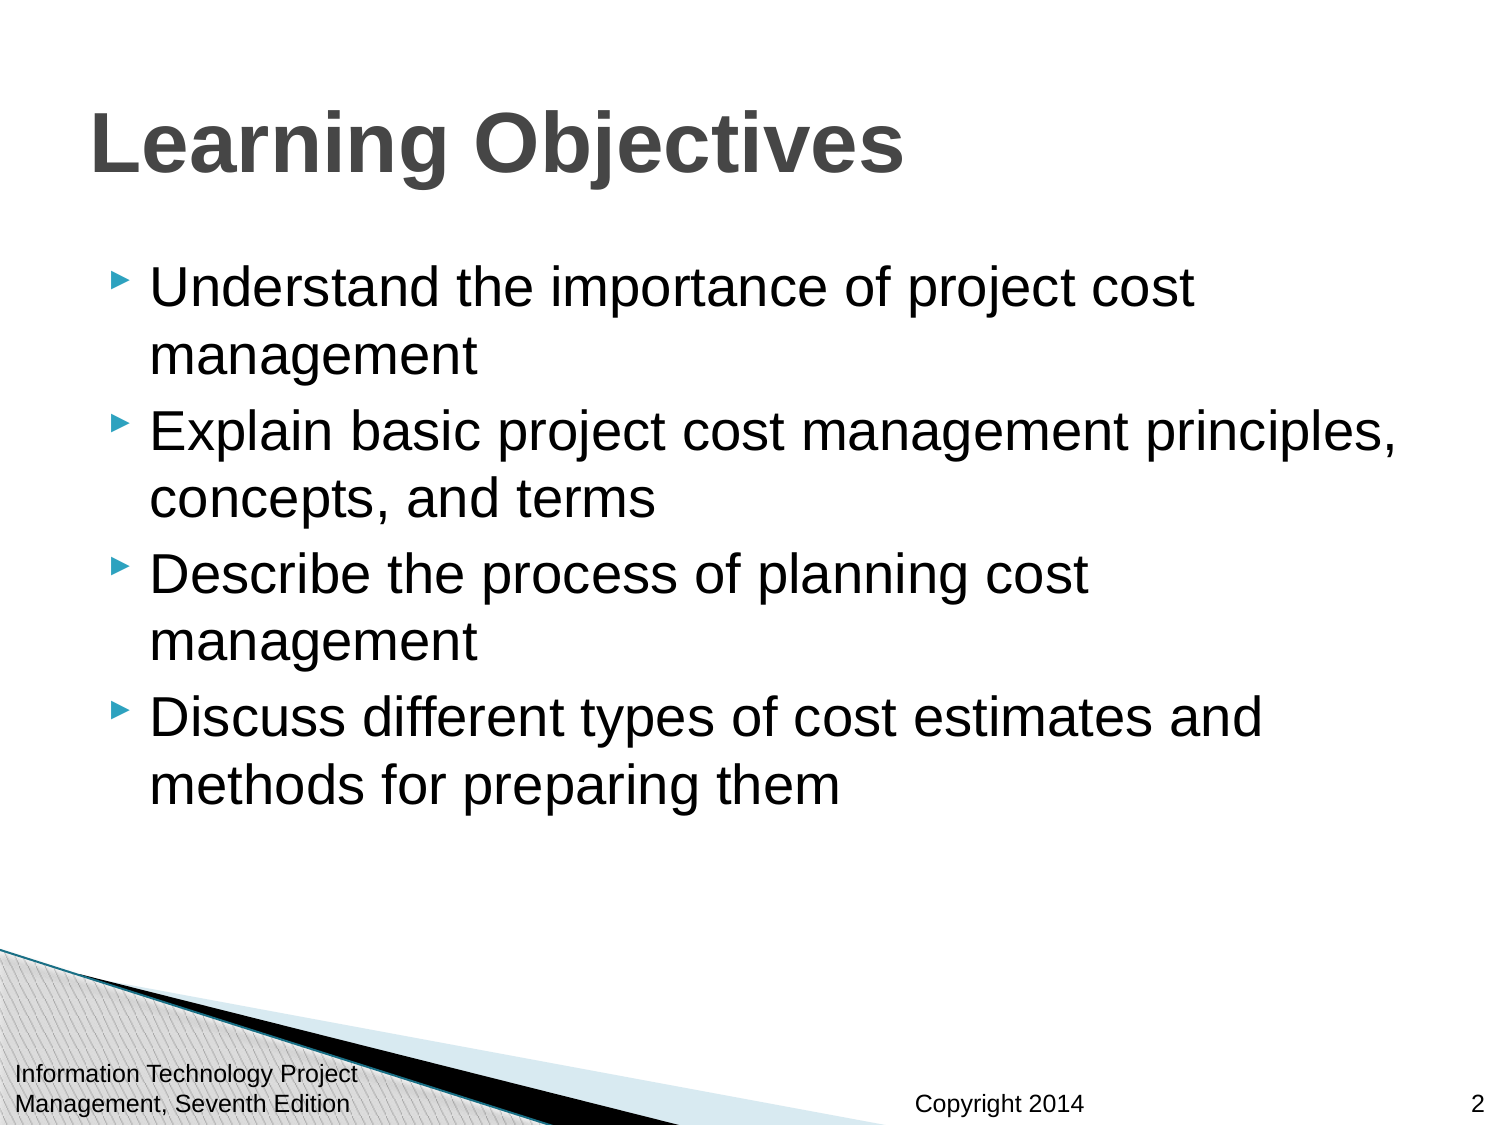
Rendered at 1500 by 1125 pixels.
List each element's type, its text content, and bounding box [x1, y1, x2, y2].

title Learning Objectives [75, 45, 1425, 233]
footer Information Technology Project Management, Seventh Edition [0, 1065, 425, 1125]
slide_number 2 [1408, 1065, 1500, 1125]
list Understand the importance of project cost management Explain basic project cost management principles, concepts, and terms Describe the process of planning cost management Discuss different types of cost estimates and methods for preparing them [74, 242, 1426, 986]
